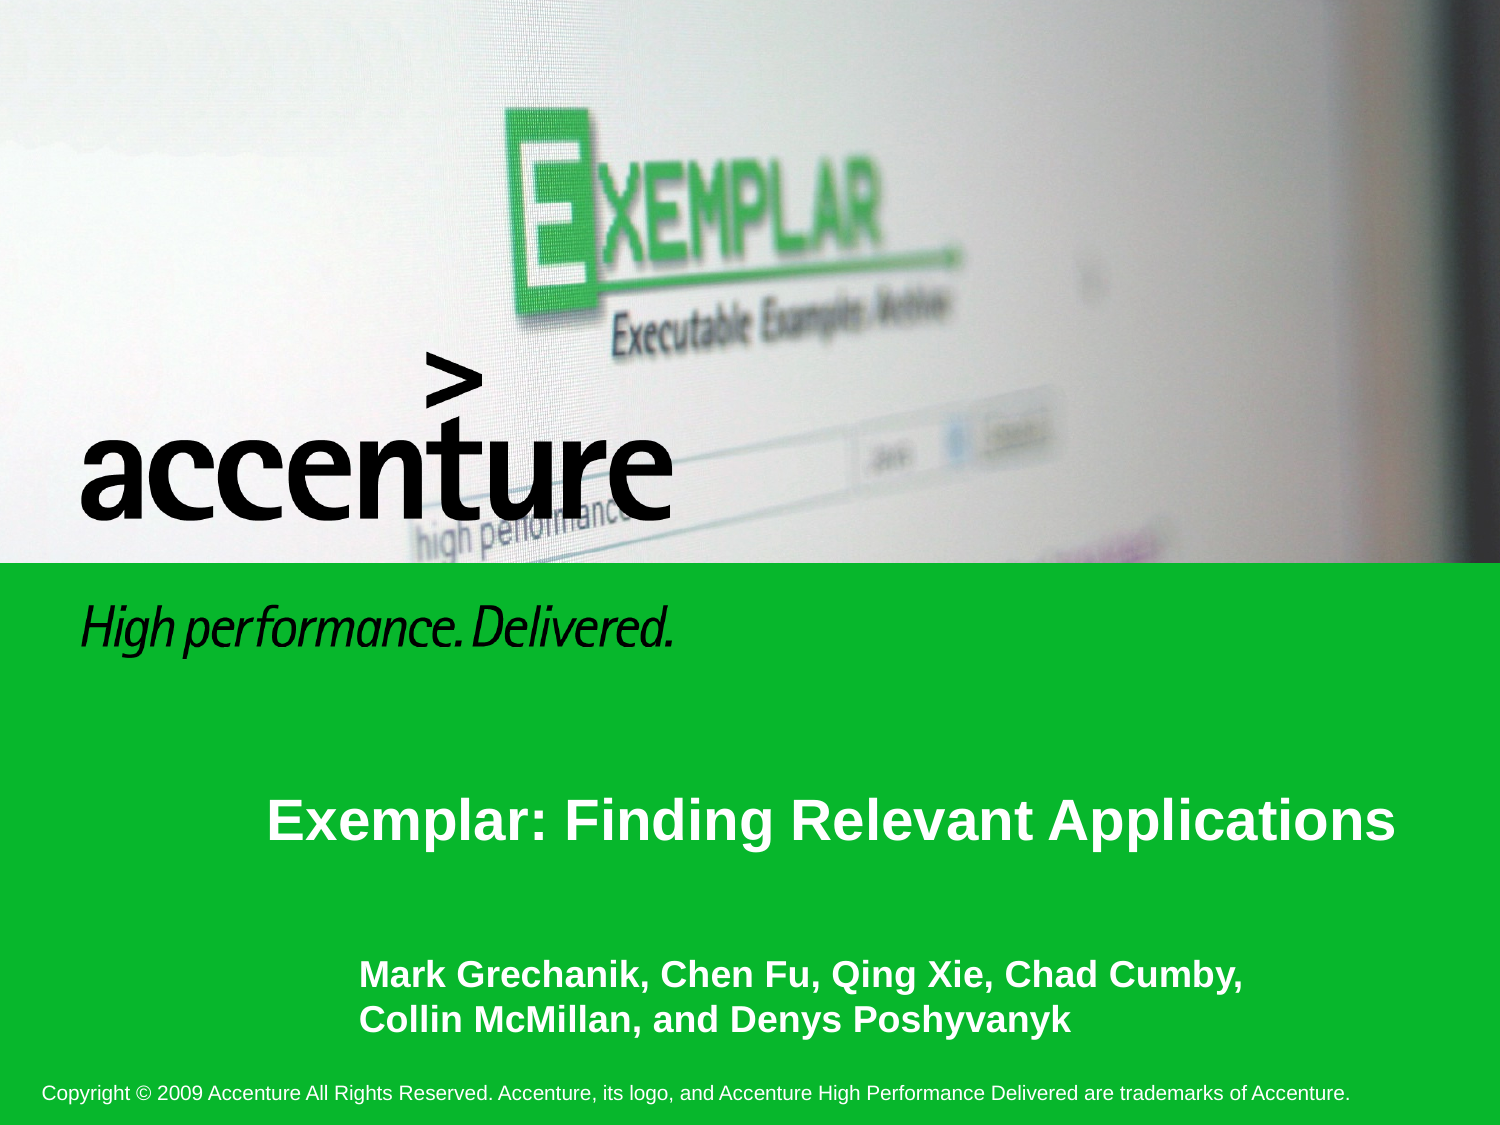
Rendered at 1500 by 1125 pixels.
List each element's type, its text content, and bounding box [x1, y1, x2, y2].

title Exemplar: Finding Relevant Applications [251, 774, 1418, 963]
footer Copyright © 2009 Accenture All Rights Reserved. Accenture, its logo, and Accenture High Performance Delivered are trademarks of Accenture. [26, 1036, 1477, 1113]
subtitle Mark Grechanik, Chen Fu, Qing Xie, Chad Cumby, Collin McMillan, and Denys Poshyvanyk [343, 942, 1321, 1054]
picture [0, 0, 1500, 661]
